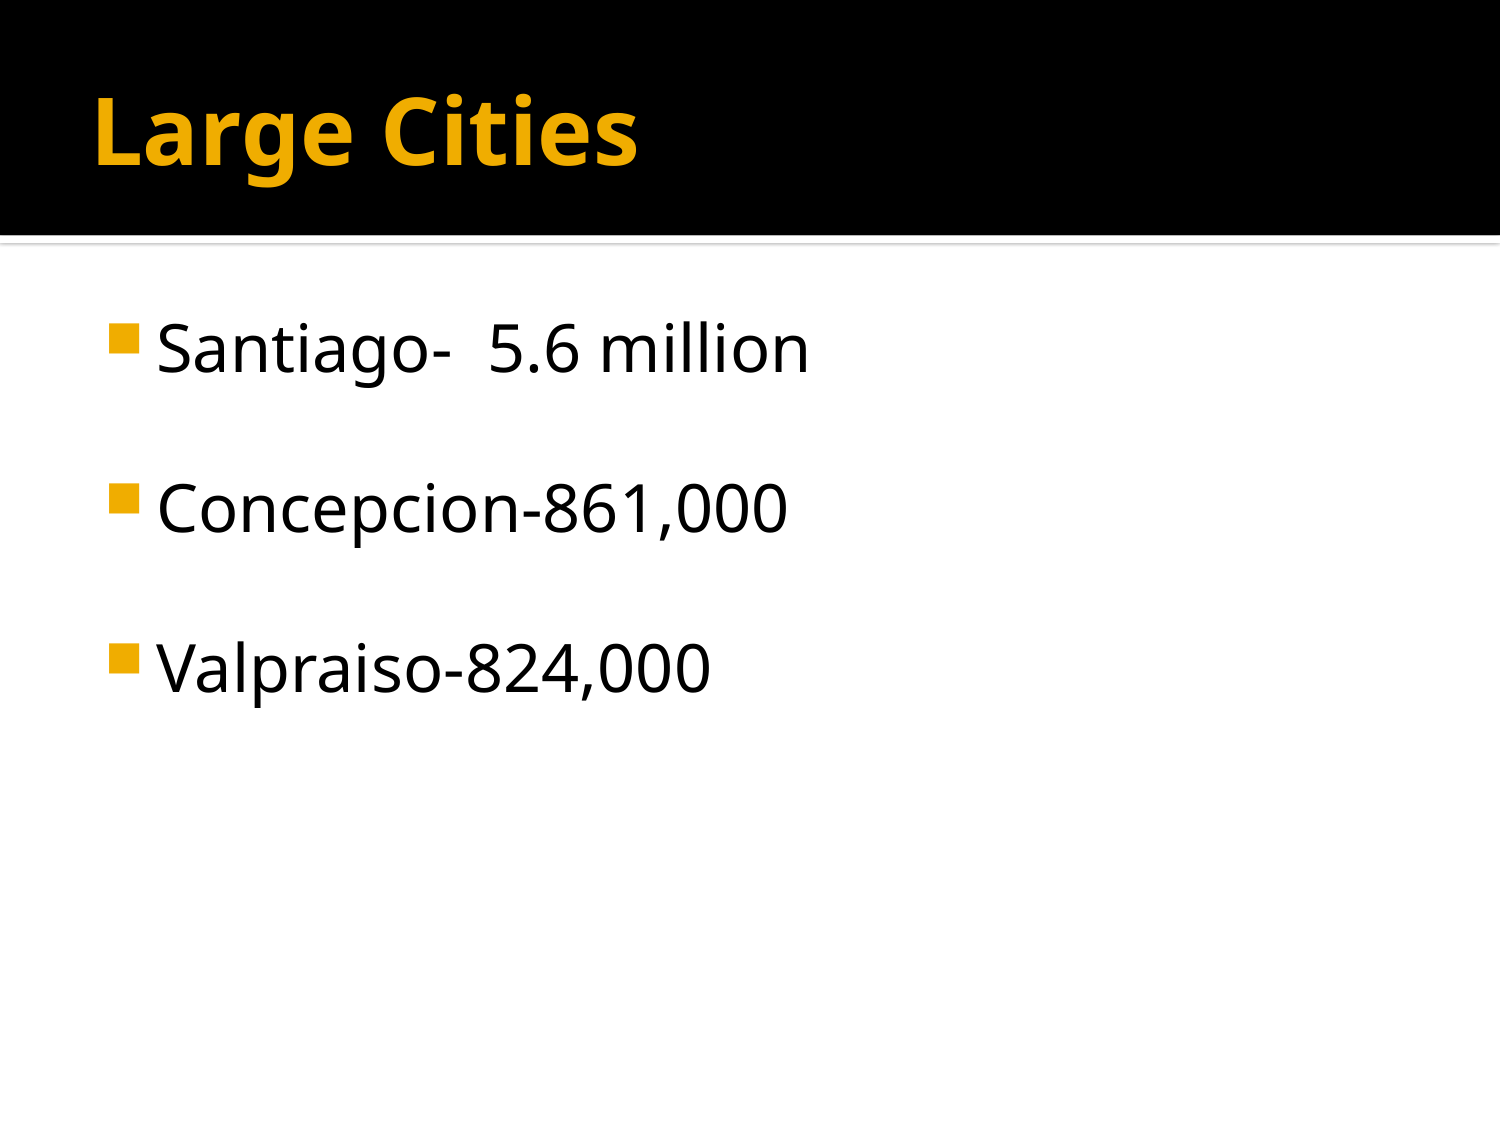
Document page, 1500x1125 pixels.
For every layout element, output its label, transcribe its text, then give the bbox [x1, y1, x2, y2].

title Large Cities [75, 25, 1425, 231]
list Santiago- 5.6 million Concepcion-861,000 Valpraiso-824,000 [75, 291, 1425, 1050]
